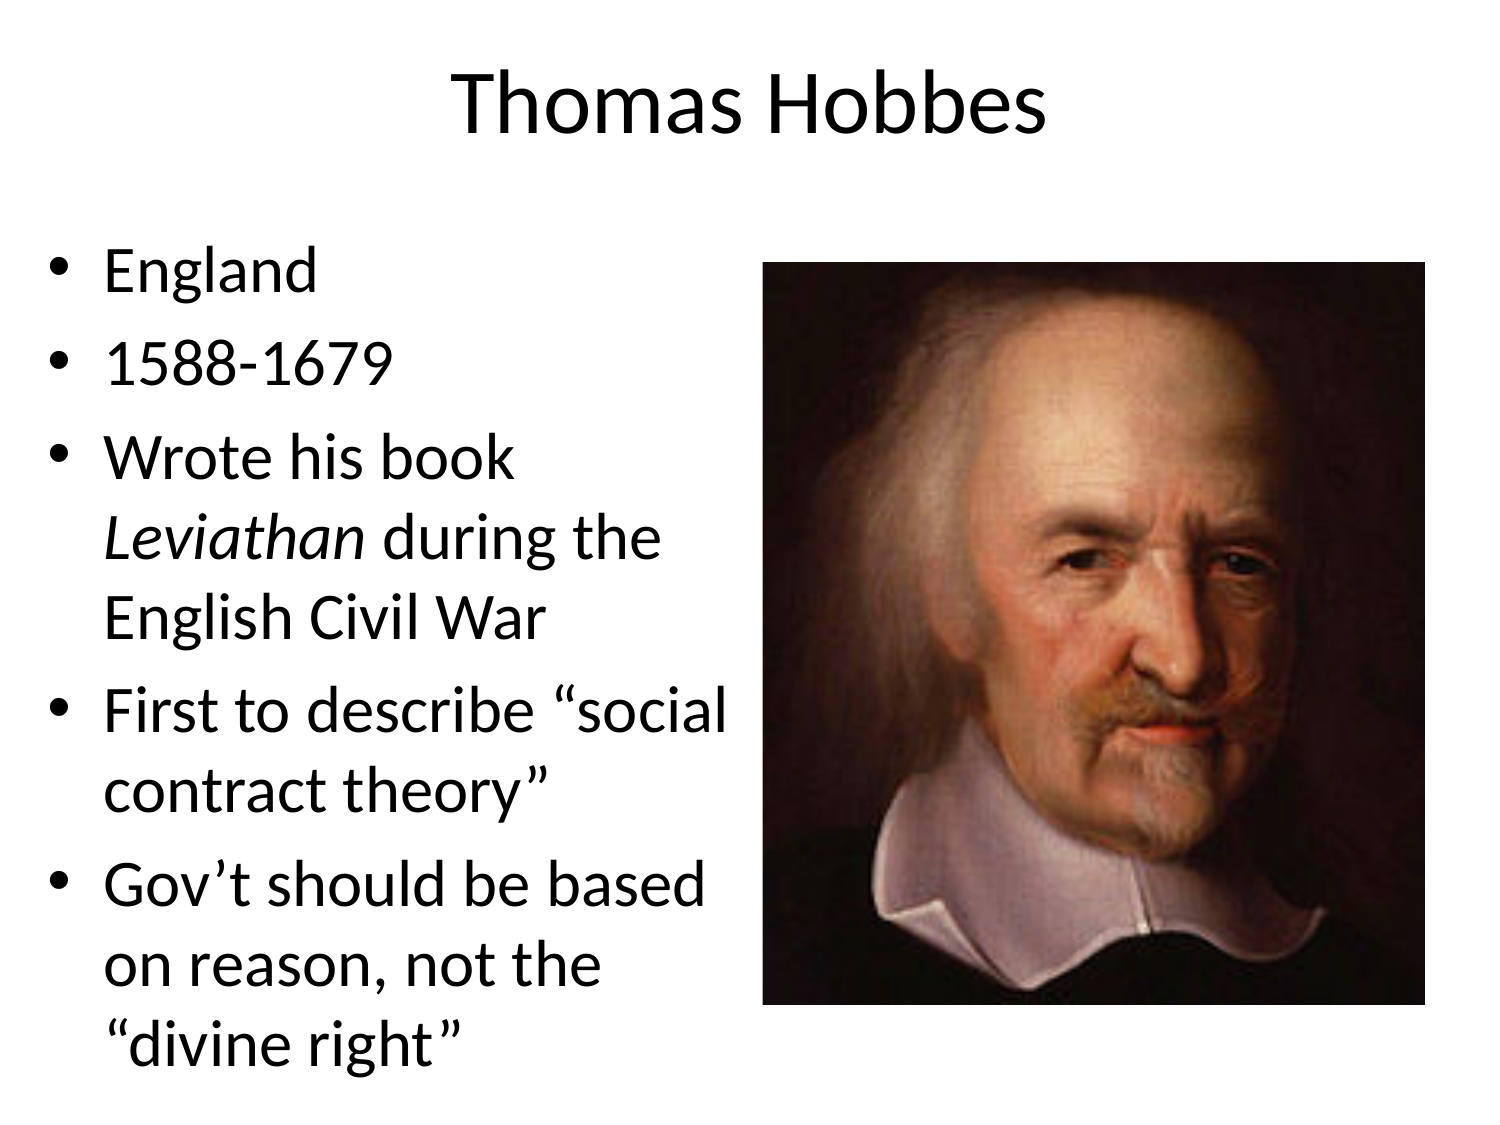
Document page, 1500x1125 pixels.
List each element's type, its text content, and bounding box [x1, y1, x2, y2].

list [762, 262, 1426, 1006]
title Thomas Hobbes [75, 2, 1425, 191]
list England 1588-1679 Wrote his book Leviathan during the English Civil War First to describe “social contract theory” Gov’t should be based on reason, not the “divine right” [32, 218, 763, 1125]
